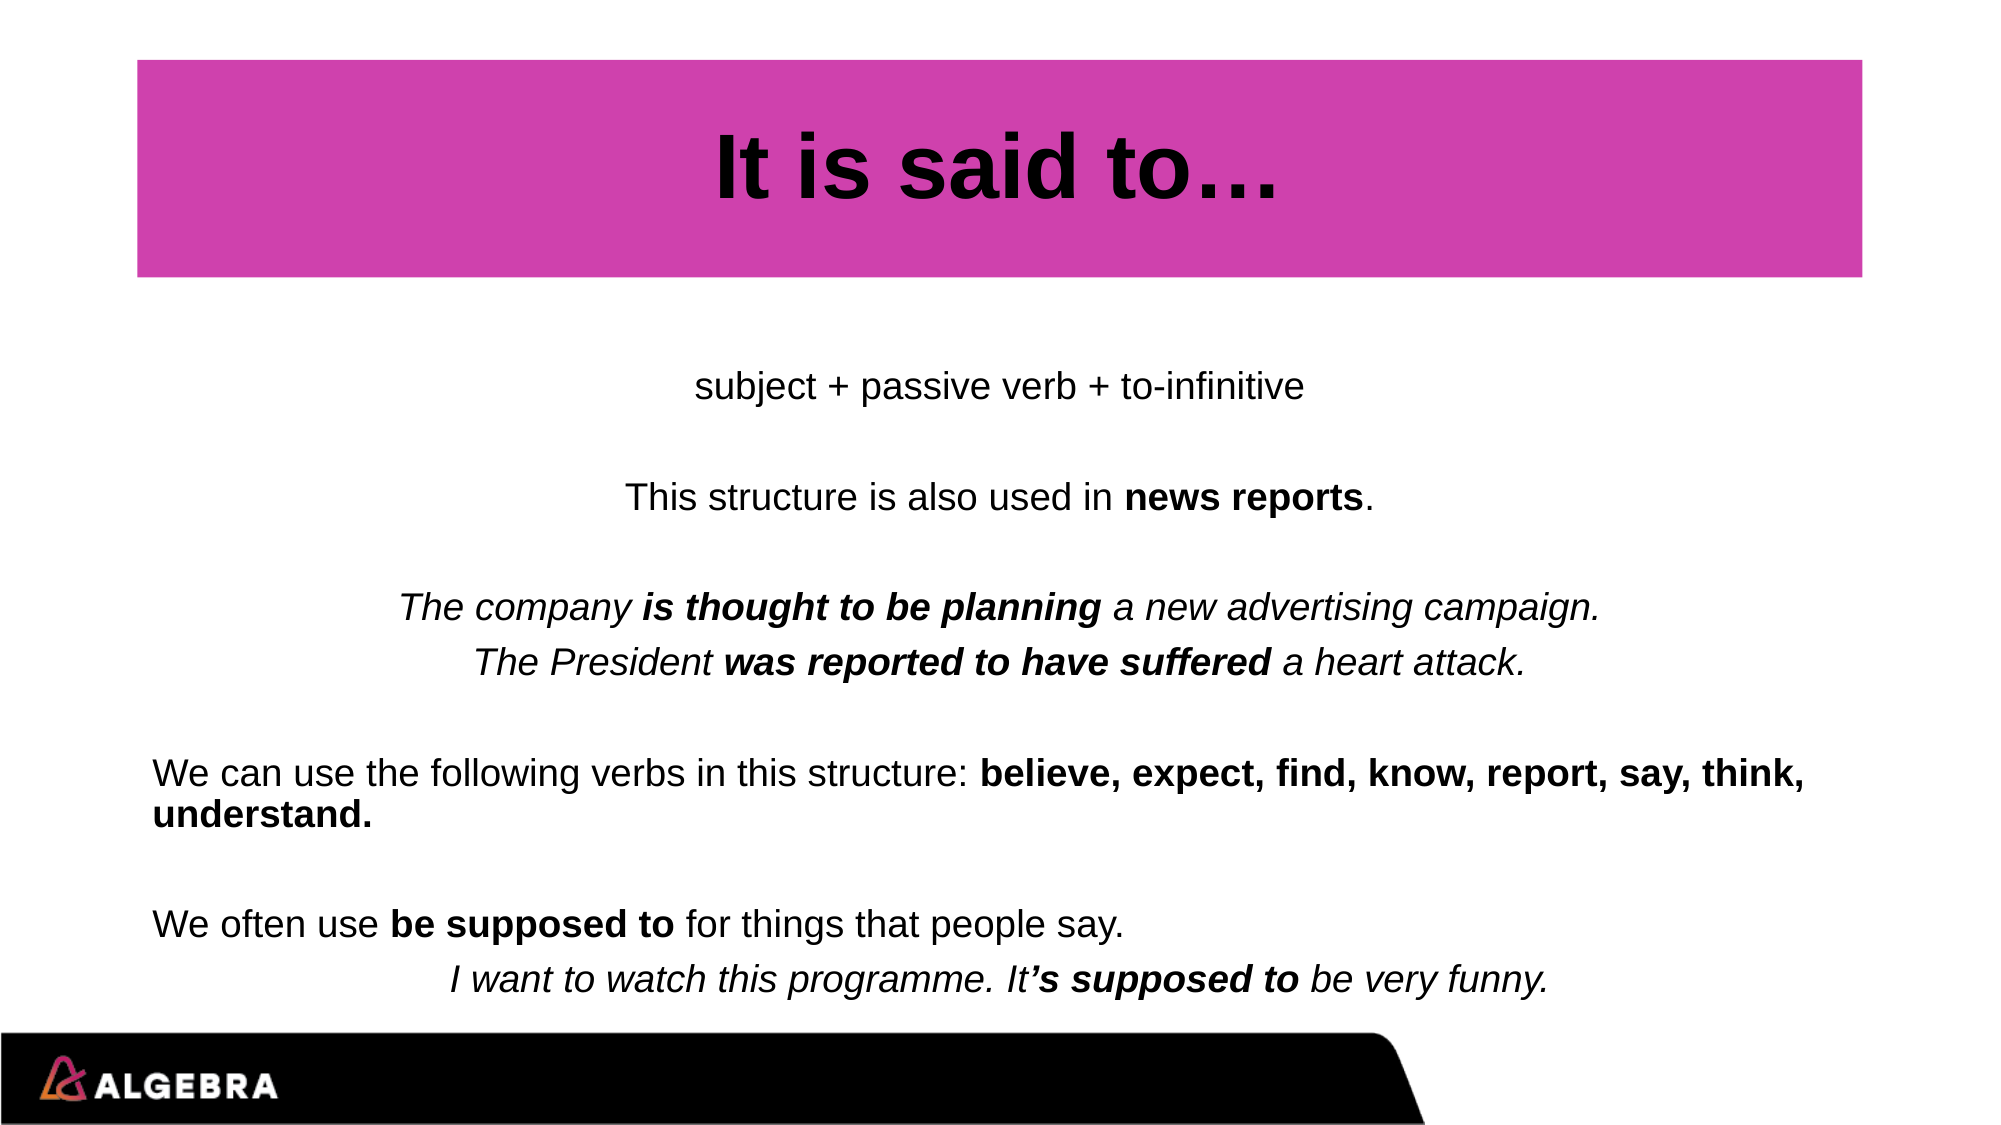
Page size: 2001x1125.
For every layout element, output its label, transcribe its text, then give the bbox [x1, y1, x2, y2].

title It is said to… [137, 59, 1863, 278]
picture [0, 1032, 1425, 1125]
list subject + passive verb + to-infinitive This structure is also used in news reports. The company is thought to be planning a new advertising campaign. The President was reported to have suffered a heart attack. We can use the following verbs in this structure: believe, expect, find, know, report, say, think, understand. We often use be supposed to for things that people say. I want to watch this programme. It’s supposed to be very funny. [137, 299, 1863, 1014]
